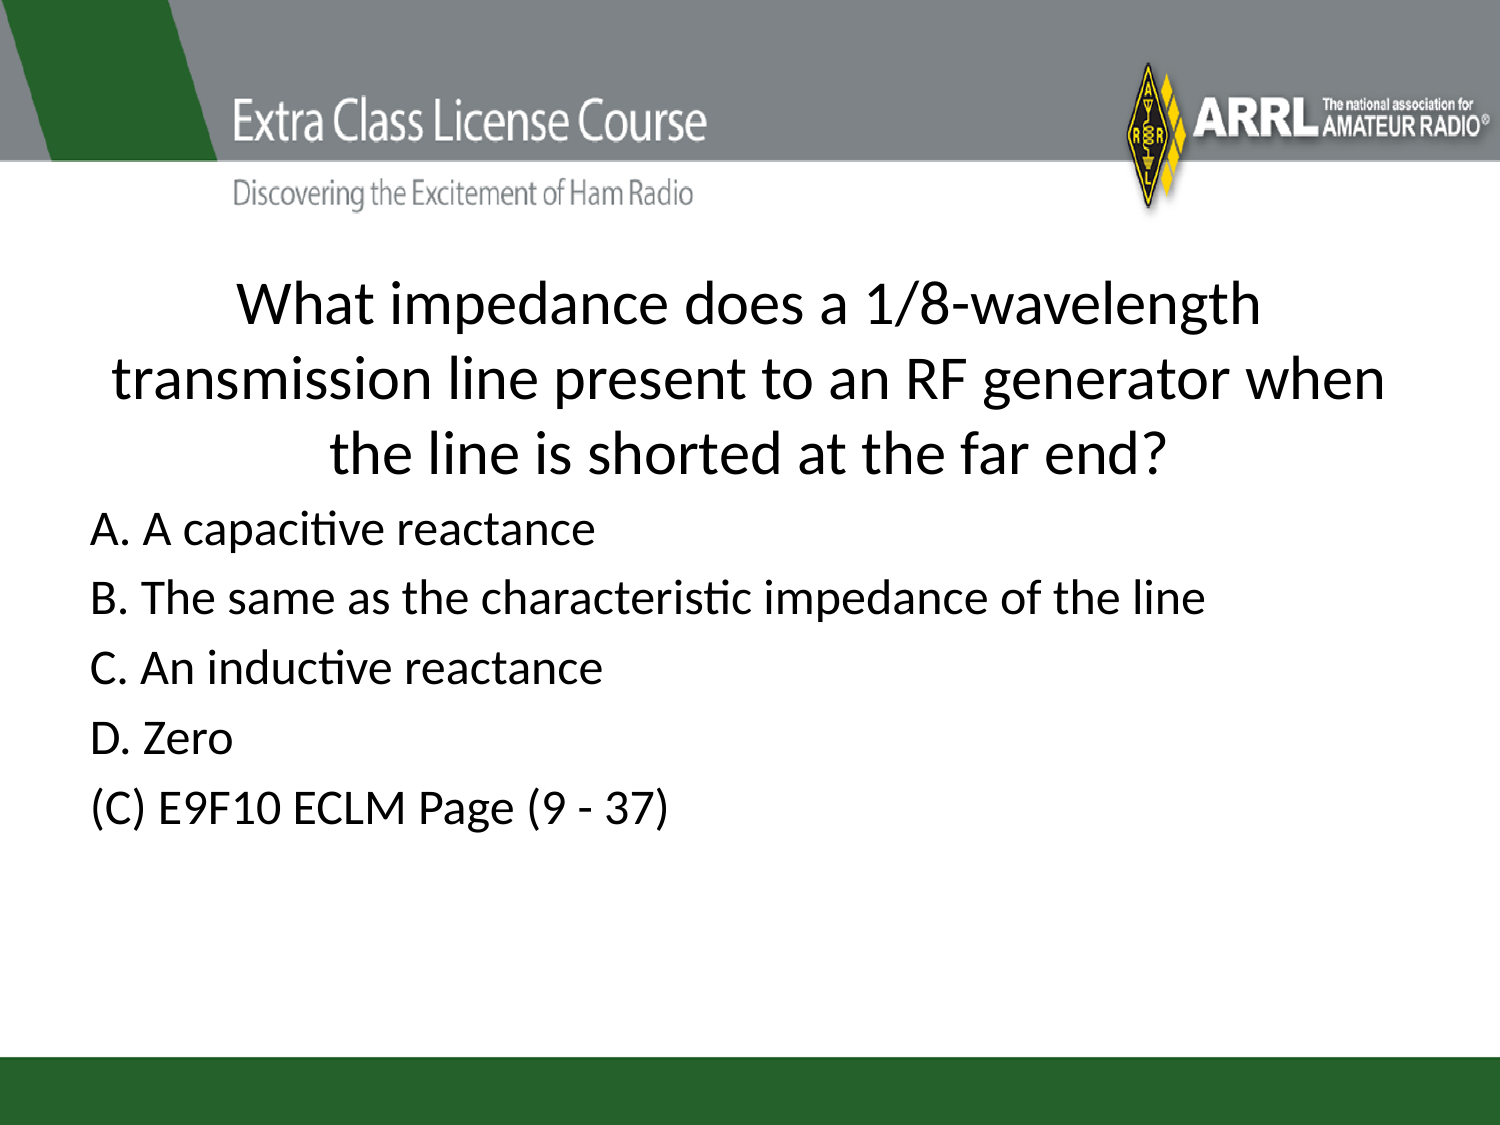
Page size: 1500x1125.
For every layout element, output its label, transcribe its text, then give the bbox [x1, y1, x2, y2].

list A. A capacitive reactance B. The same as the characteristic impedance of the line C. An inductive reactance D. Zero (C) E9F10 ECLM Page (9 - 37) [75, 487, 1425, 1005]
title What impedance does a 1/8-wavelength transmission line present to an RF generator when the line is shorted at the far end? [75, 254, 1425, 435]
picture [0, 0, 1500, 1125]
